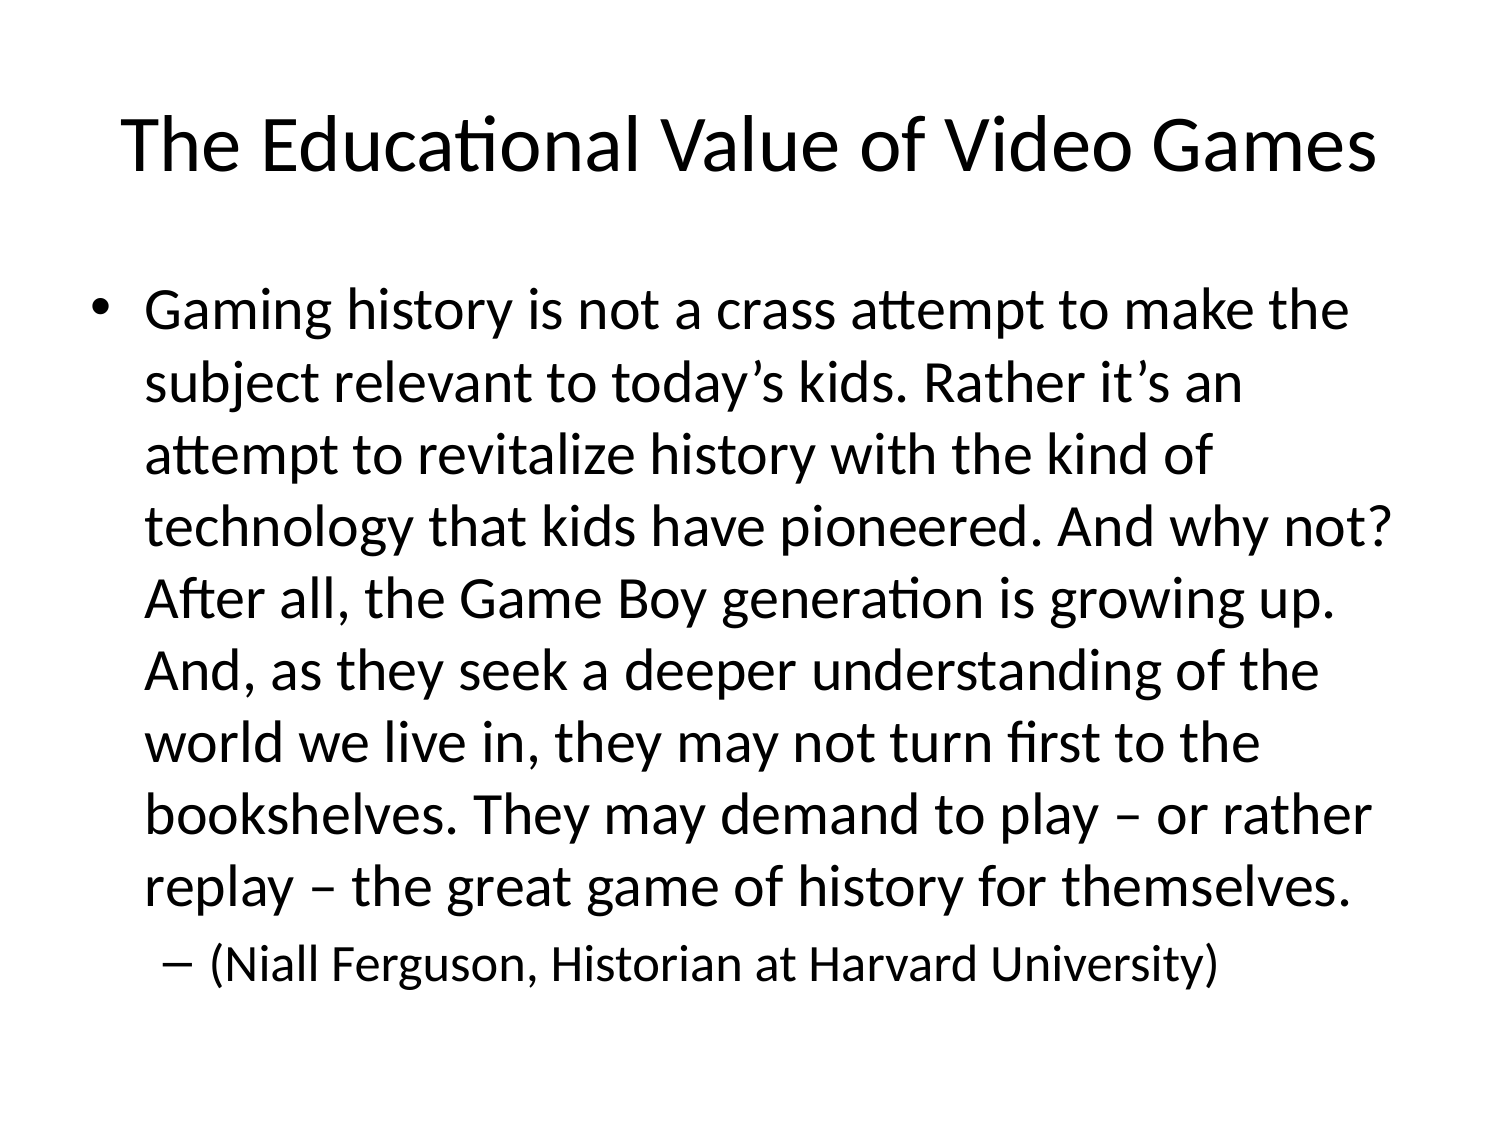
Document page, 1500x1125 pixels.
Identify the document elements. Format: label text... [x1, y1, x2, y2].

title The Educational Value of Video Games [75, 45, 1425, 233]
list Gaming history is not a crass attempt to make the subject relevant to today’s kids. Rather it’s an attempt to revitalize history with the kind of technology that kids have pioneered. And why not? After all, the Game Boy generation is growing up. And, as they seek a deeper understanding of the world we live in, they may not turn first to the bookshelves. They may demand to play – or rather replay – the great game of history for themselves. (Niall Ferguson, Historian at Harvard University) [75, 262, 1425, 1005]
